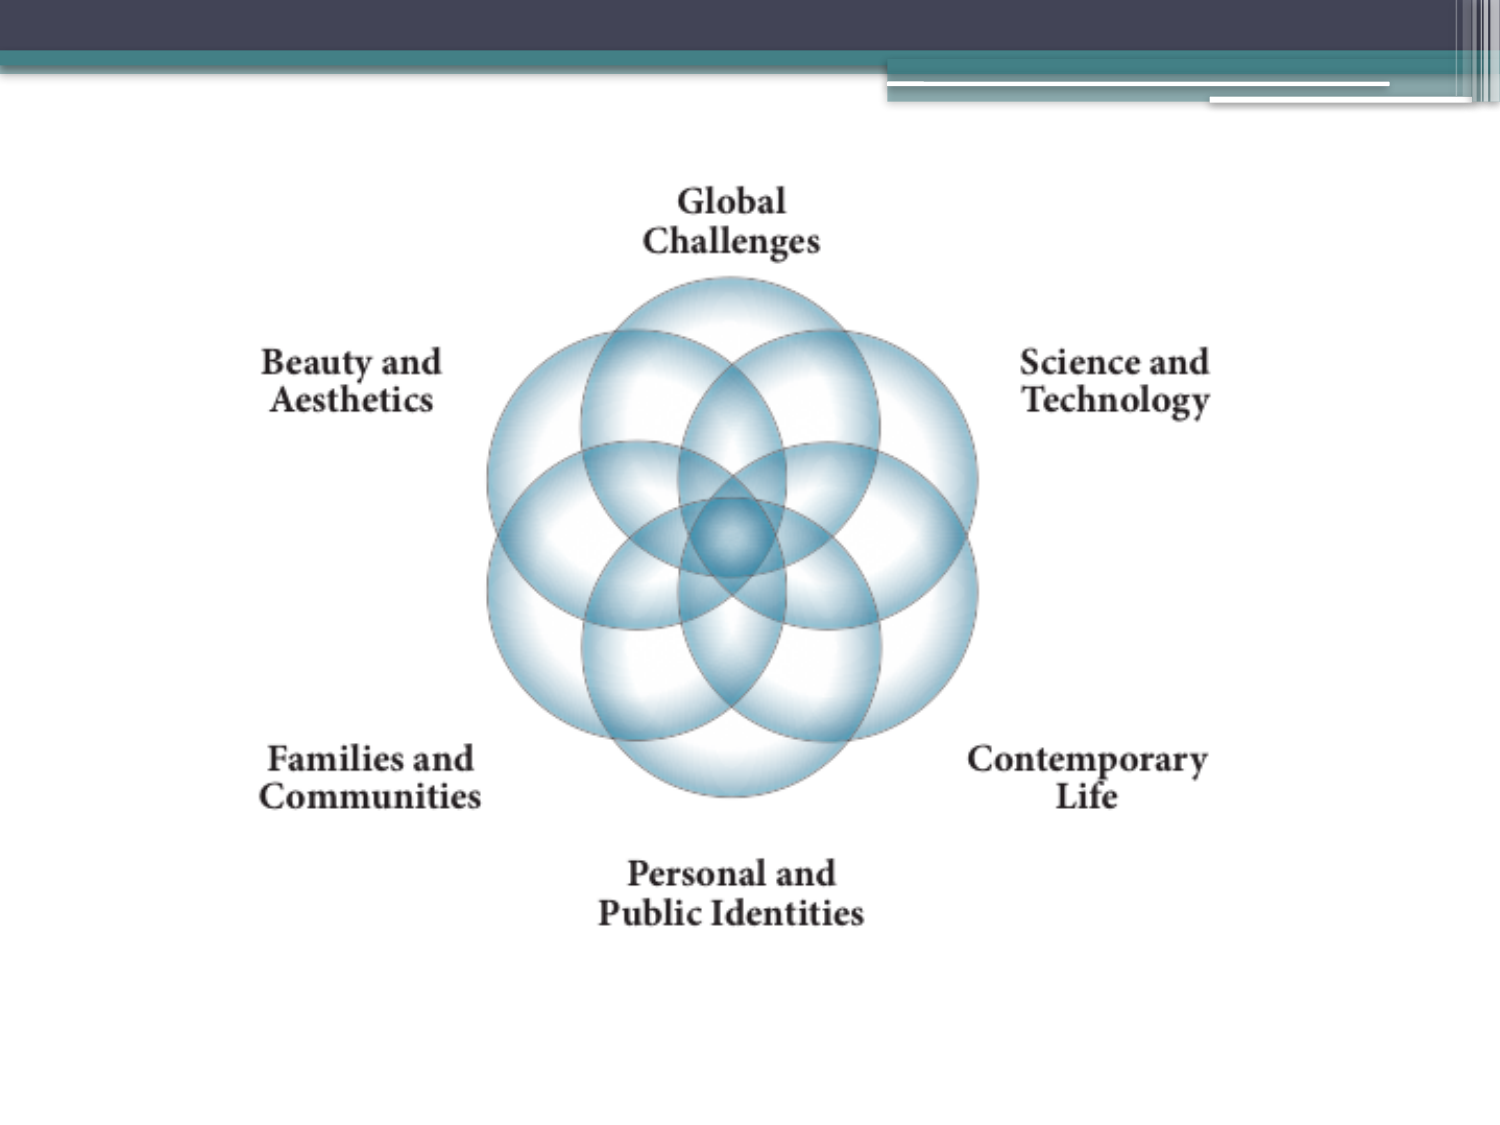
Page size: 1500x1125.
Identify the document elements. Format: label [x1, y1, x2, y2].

picture [243, 170, 1257, 955]
